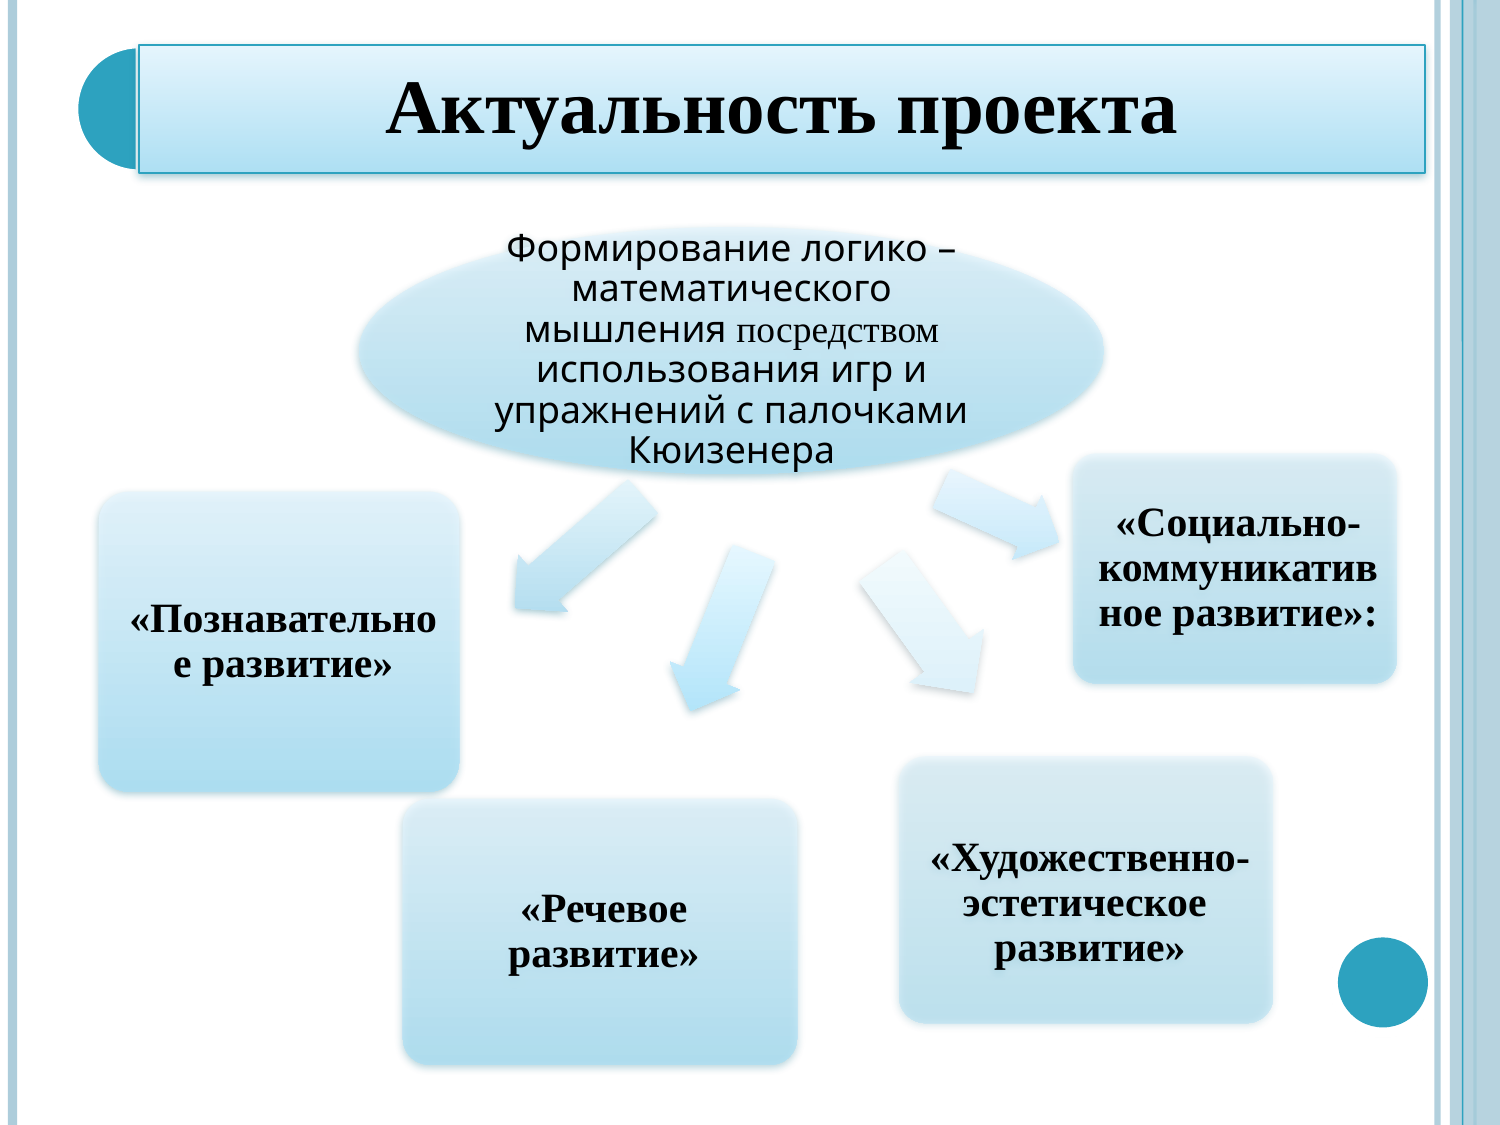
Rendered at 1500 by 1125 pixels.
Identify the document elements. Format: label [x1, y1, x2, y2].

text_box [74, 44, 1426, 174]
list [64, 183, 1424, 1083]
